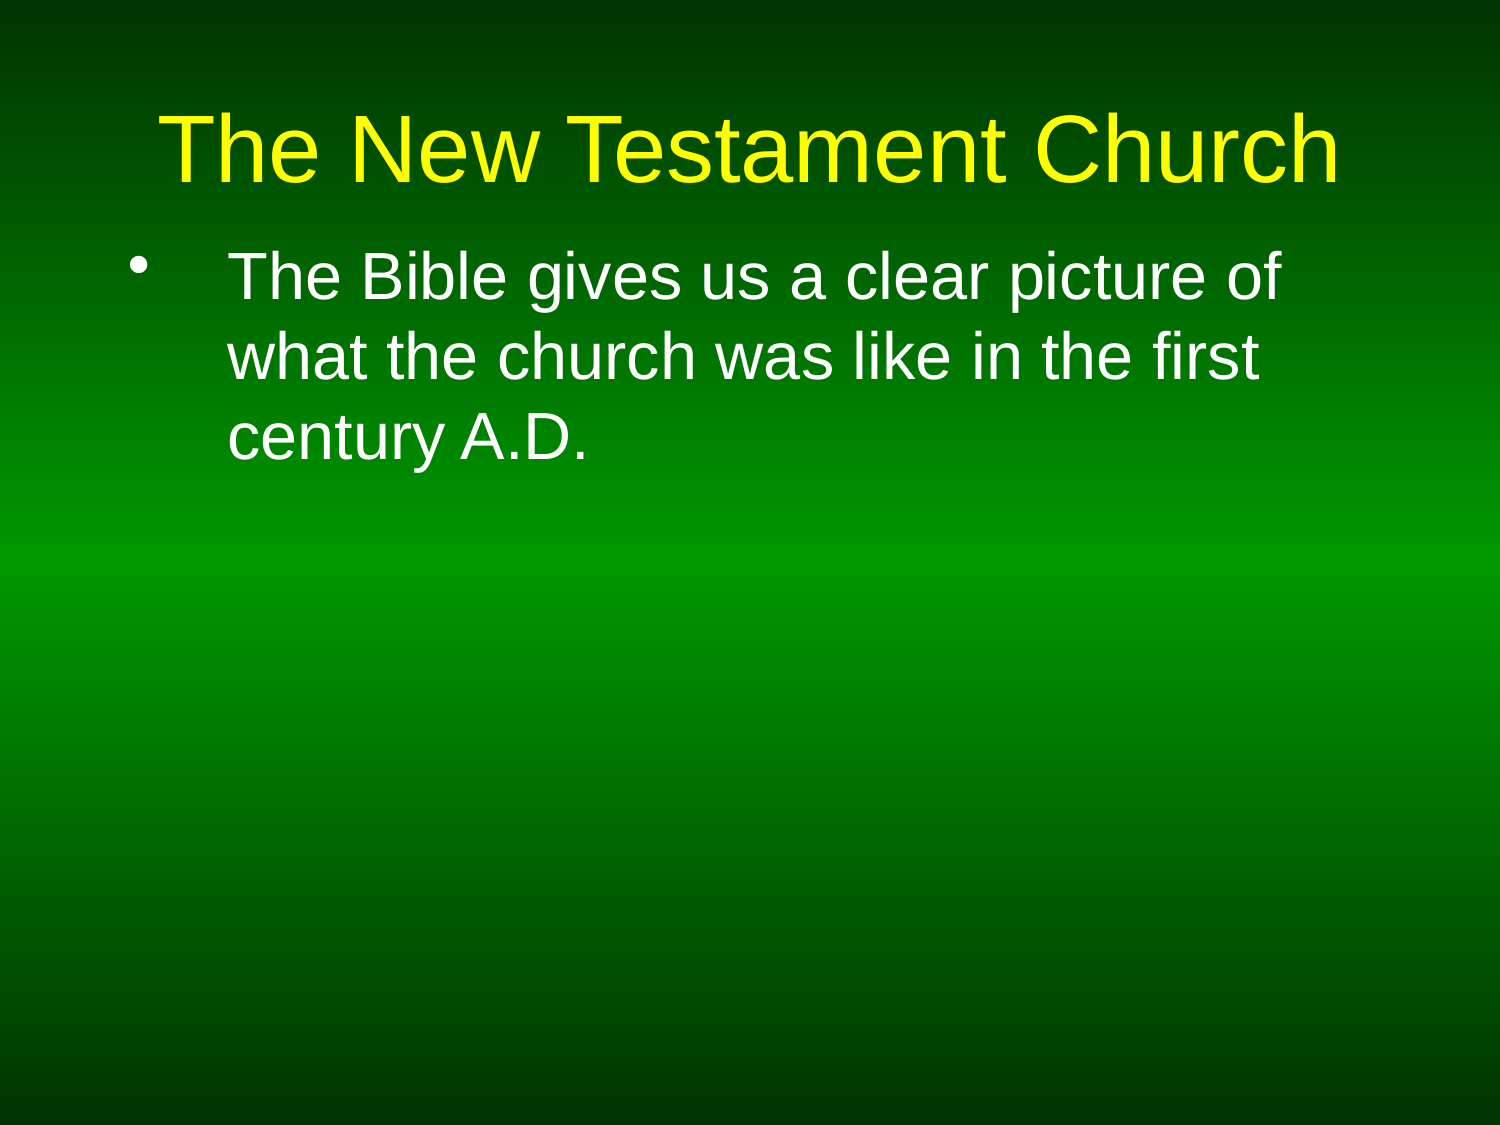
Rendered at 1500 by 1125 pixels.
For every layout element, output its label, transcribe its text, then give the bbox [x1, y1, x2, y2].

list The Bible gives us a clear picture of what the church was like in the first century A.D. [112, 224, 1450, 1013]
title The New Testament Church [37, 50, 1463, 238]
